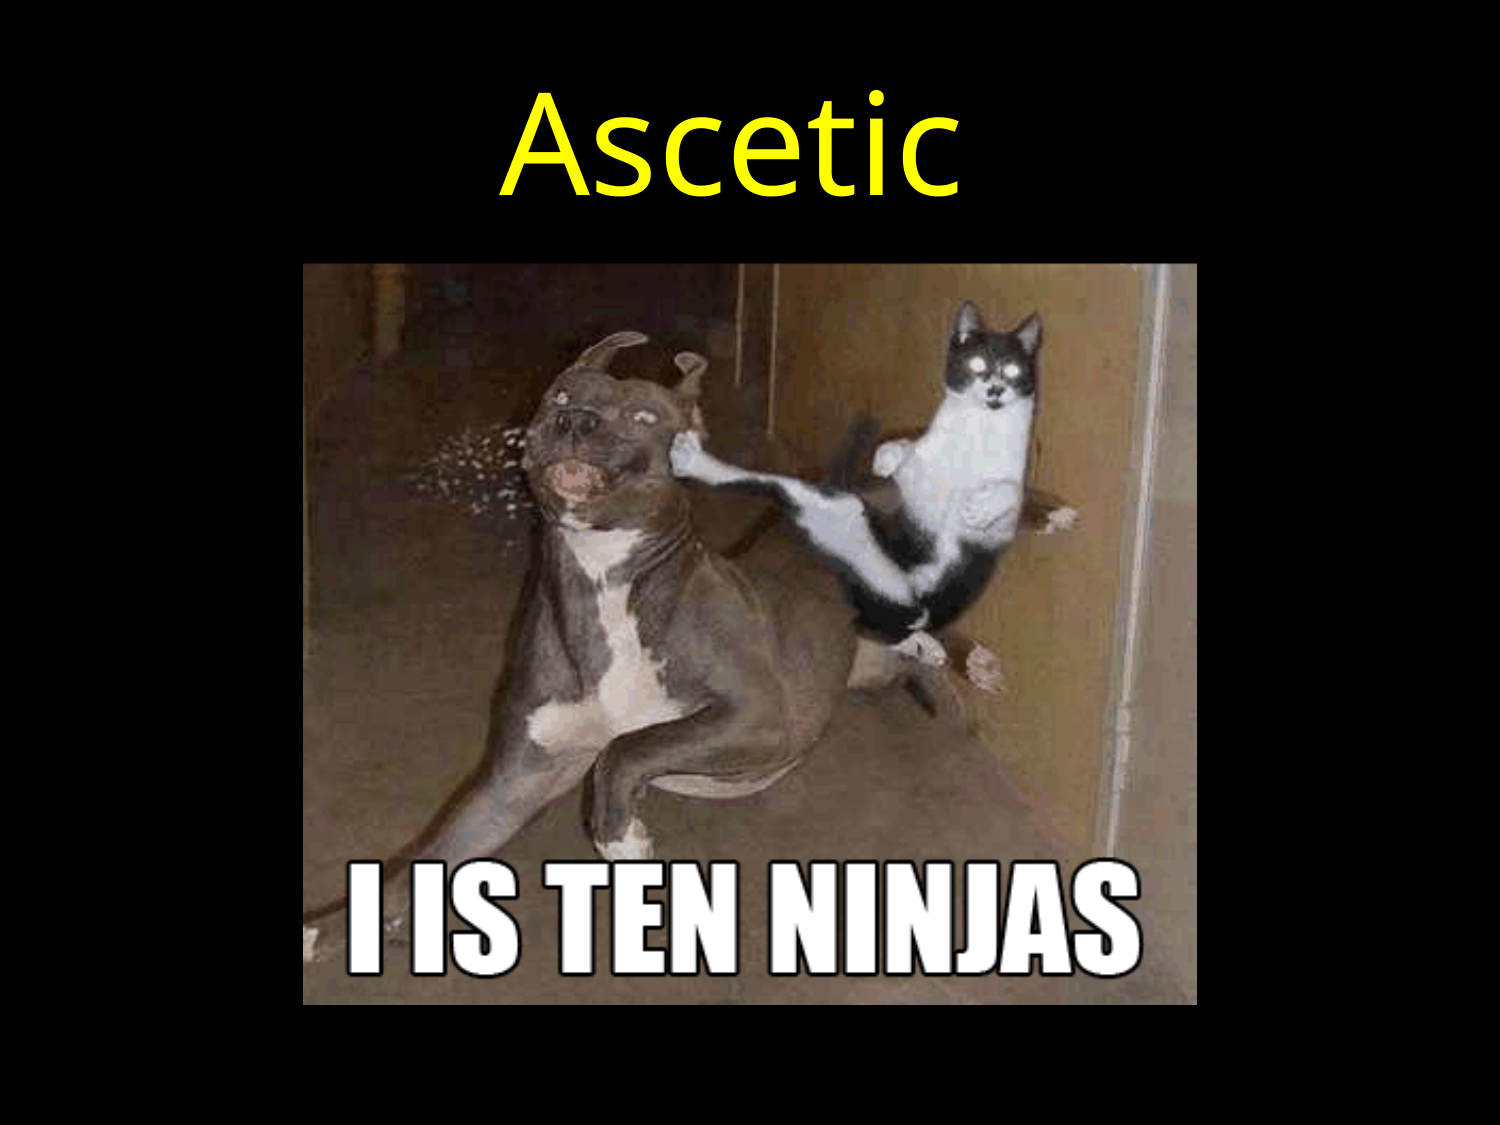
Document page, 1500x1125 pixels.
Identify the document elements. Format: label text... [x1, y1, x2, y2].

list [74, 262, 1426, 1006]
title Ascetic [75, 45, 1425, 233]
